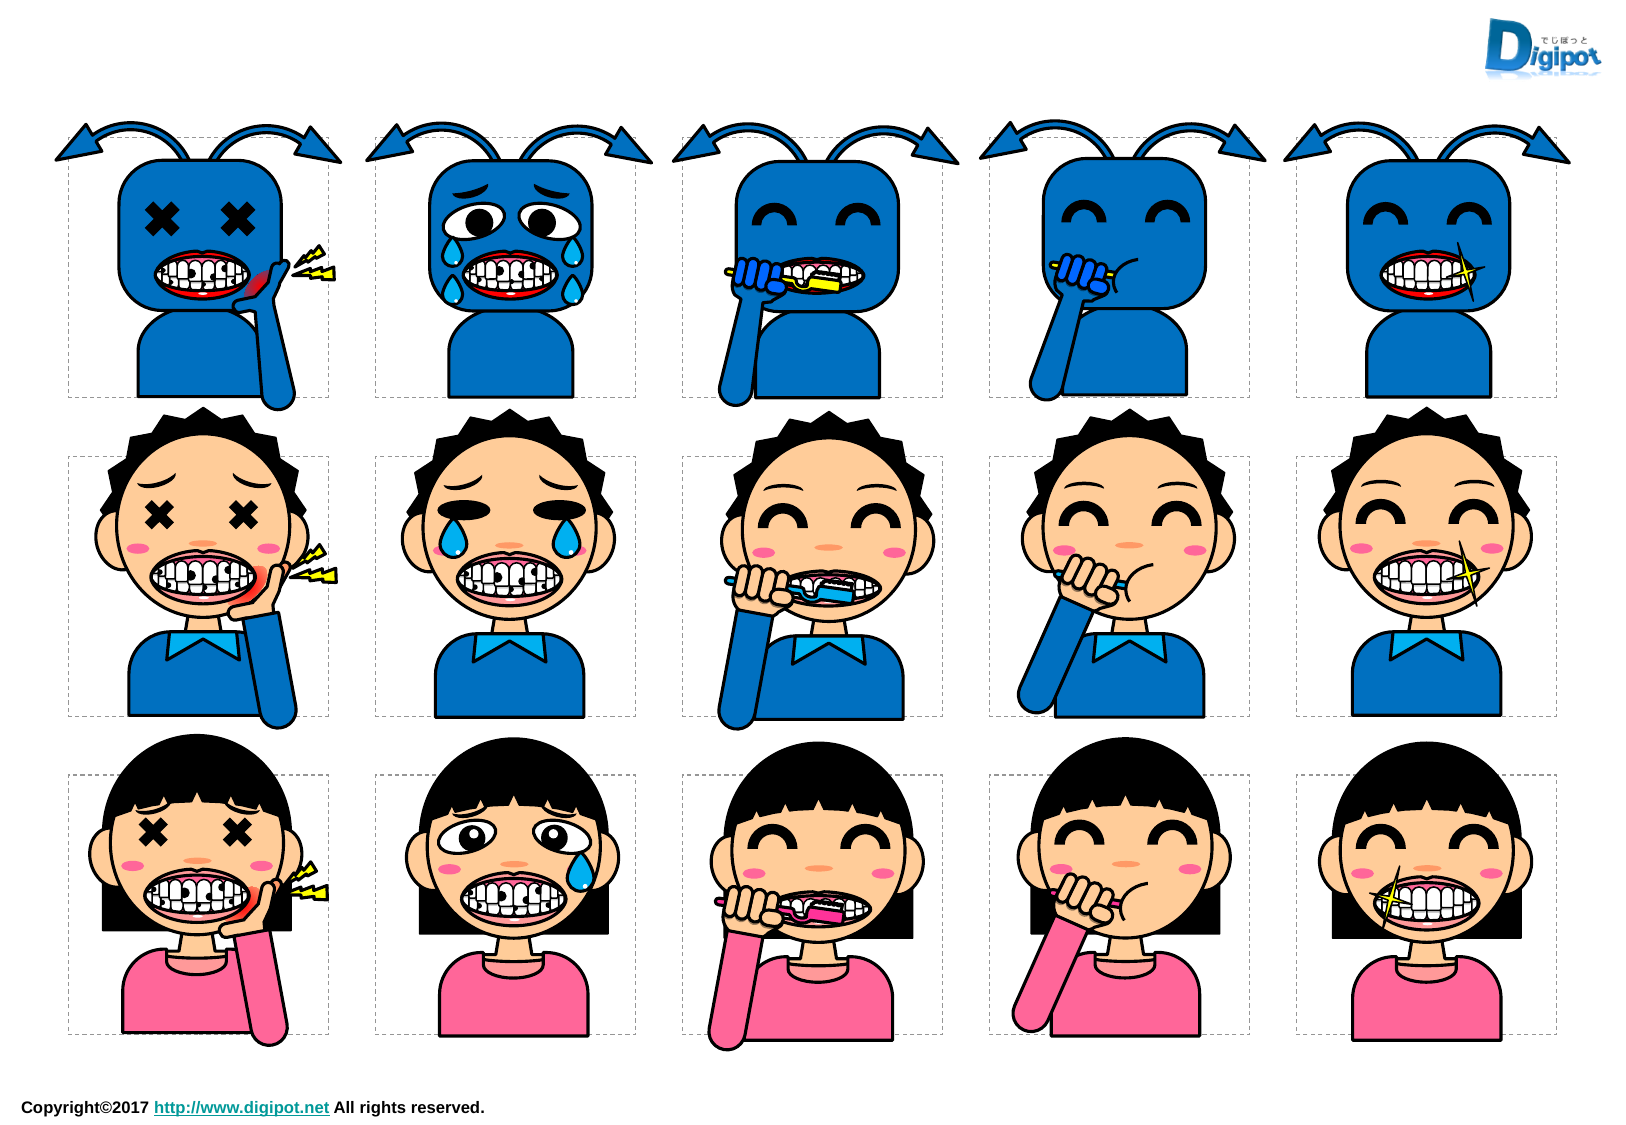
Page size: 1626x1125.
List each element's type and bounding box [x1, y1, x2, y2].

text_box [402, 409, 615, 718]
text_box [1319, 407, 1532, 716]
picture [1485, 18, 1602, 82]
text_box [65, 110, 336, 411]
text_box [96, 407, 338, 729]
text_box [1319, 741, 1532, 1041]
text_box [89, 734, 329, 1047]
text_box [711, 741, 924, 1051]
text_box [1018, 737, 1231, 1040]
text_box [406, 737, 619, 1037]
text_box [989, 108, 1257, 405]
text_box [721, 411, 934, 730]
text_box [1022, 408, 1235, 721]
text_box [1293, 110, 1561, 398]
text_box [375, 110, 643, 398]
text_box [682, 111, 950, 408]
